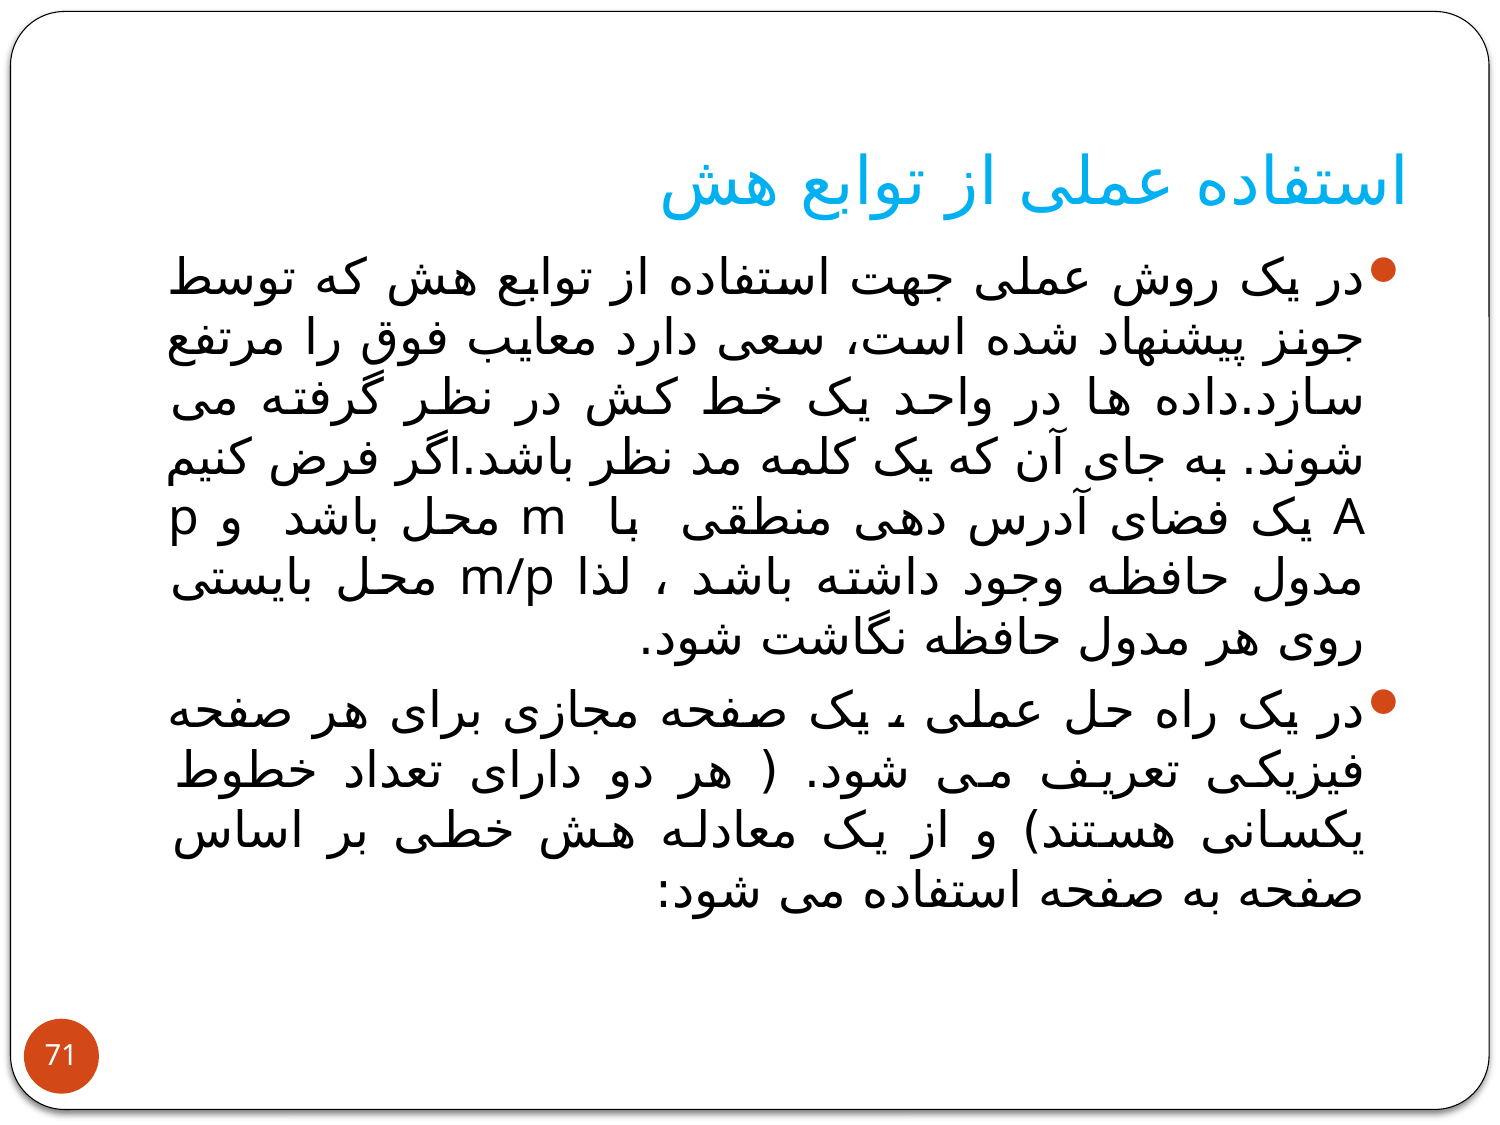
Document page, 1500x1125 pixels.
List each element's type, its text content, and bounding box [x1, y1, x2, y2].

slide_number 71 [23, 1018, 99, 1094]
list در یک روش عملی جهت استفاده از توابع هش که توسط جونز پیشنهاد شده است، سعی دارد معایب فوق را مرتفع سازد.داده ها در واحد یک خط کش در نظر گرفته می شوند. به جای آن که یک کلمه مد نظر باشد.اگر فرض کنیم A یک فضای آدرس دهی منطقی با m محل باشد و p مدول حافظه وجود داشته باشد ، لذا m/p محل بایستی روی هر مدول حافظه نگاشت شود. در یک راه حل عملی ، یک صفحه مجازی برای هر صفحه فیزیکی تعریف می شود. ( هر دو دارای تعداد خطوط یکسانی هستند) و از یک معادله هش خطی بر اساس صفحه به صفحه استفاده می شود: [150, 237, 1425, 988]
title استفاده عملی از توابع هش [150, 45, 1425, 233]
